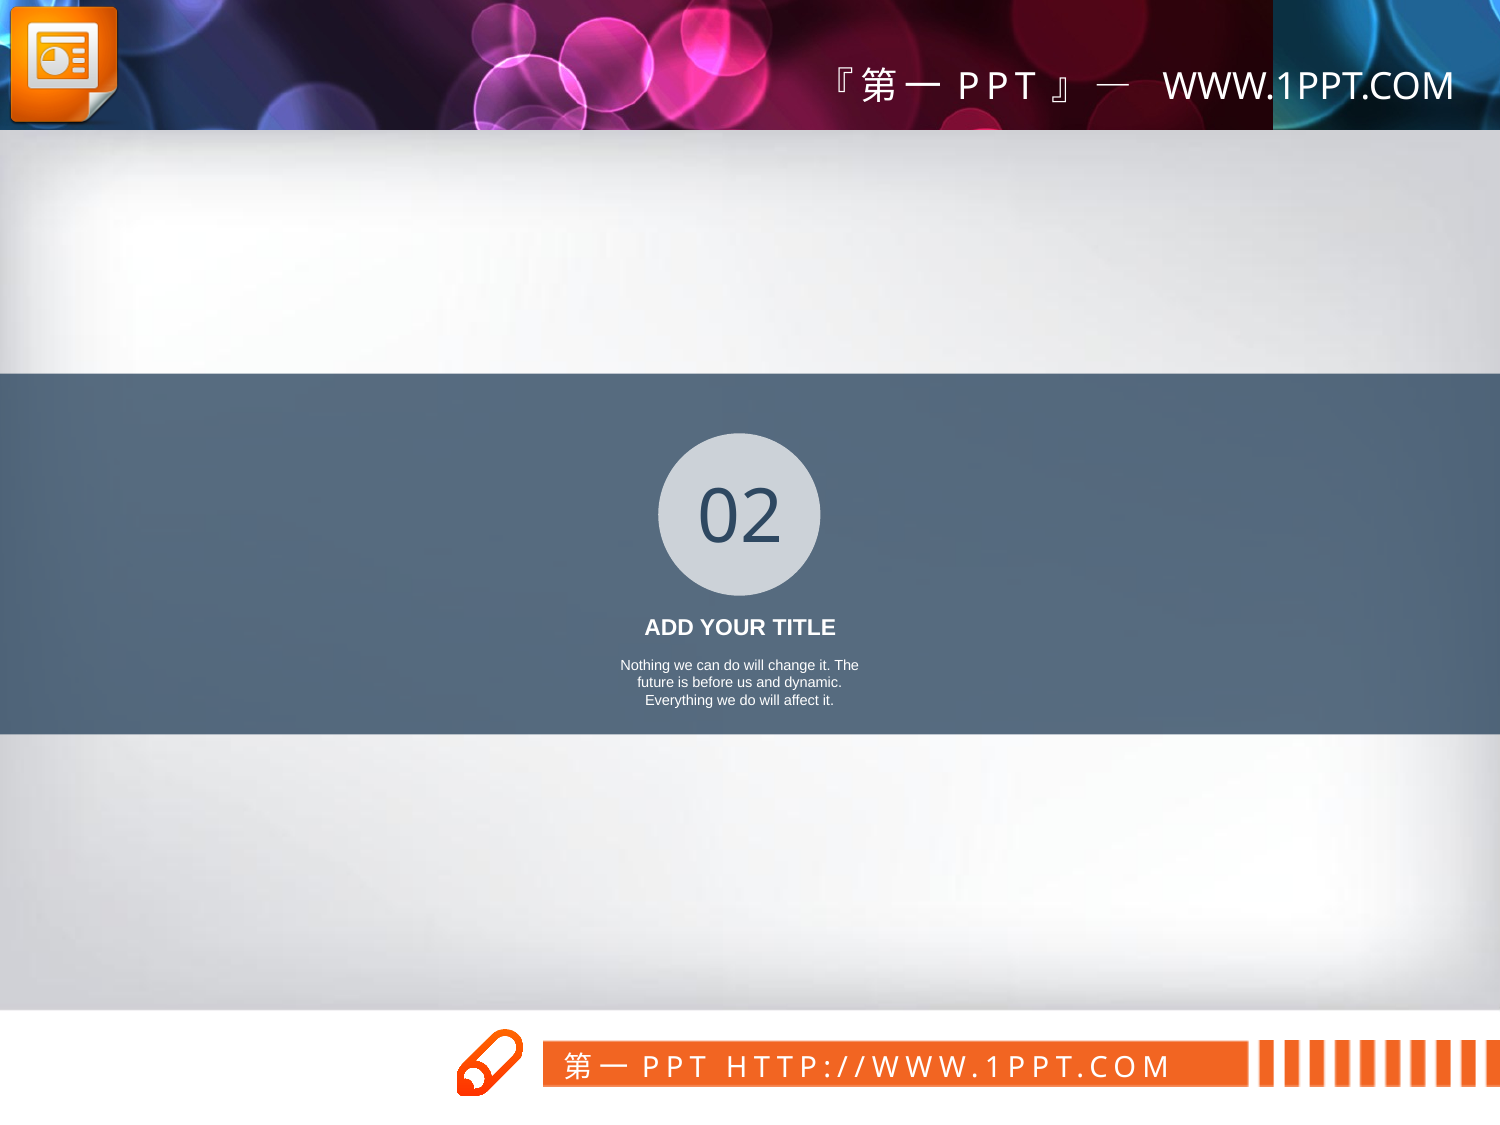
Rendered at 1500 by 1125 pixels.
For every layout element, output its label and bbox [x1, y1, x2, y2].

text_box [657, 433, 821, 596]
text_box [0, 373, 1500, 735]
picture [0, 0, 1500, 373]
picture [0, 735, 1500, 1012]
text_box [593, 604, 888, 717]
picture [543, 1040, 1500, 1087]
